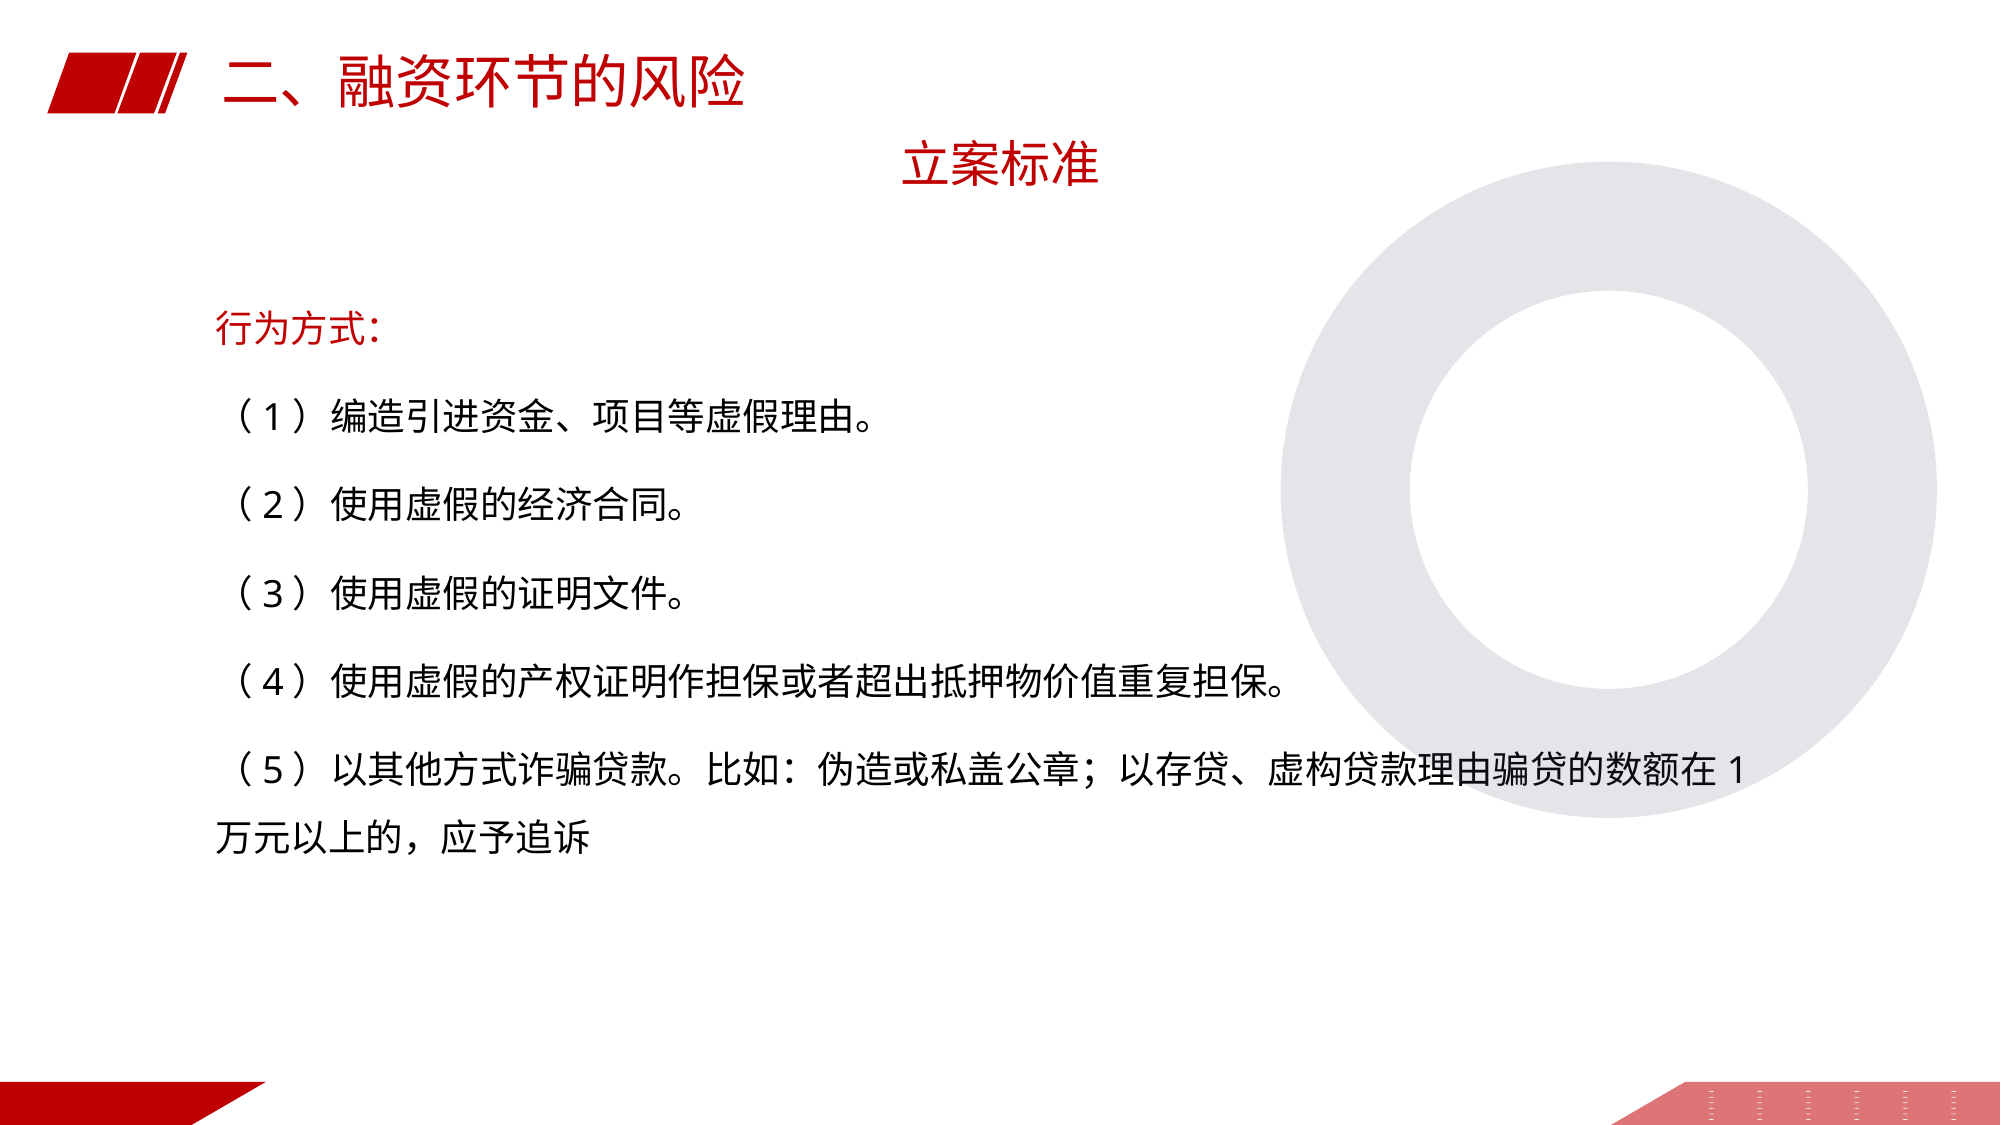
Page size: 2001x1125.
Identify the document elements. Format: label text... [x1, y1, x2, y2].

text_box 立案标准 [809, 112, 1191, 221]
text_box 行为方式： （1）编造引进资金、项目等虚假理由。 （2）使用虚假的经济合同。 （3）使用虚假的证明文件。 （4）使用虚假的产权证明作担保或者超出抵押物价值重复担保。 （5）以其他方式诈骗贷款。比如：伪造或私盖公章；以存贷、虚构贷款理由骗贷的数额在1万元以上的，应予追诉 [200, 274, 1800, 955]
text_box [1280, 161, 1937, 818]
text_box 二、融资环节的风险 [206, 51, 887, 118]
